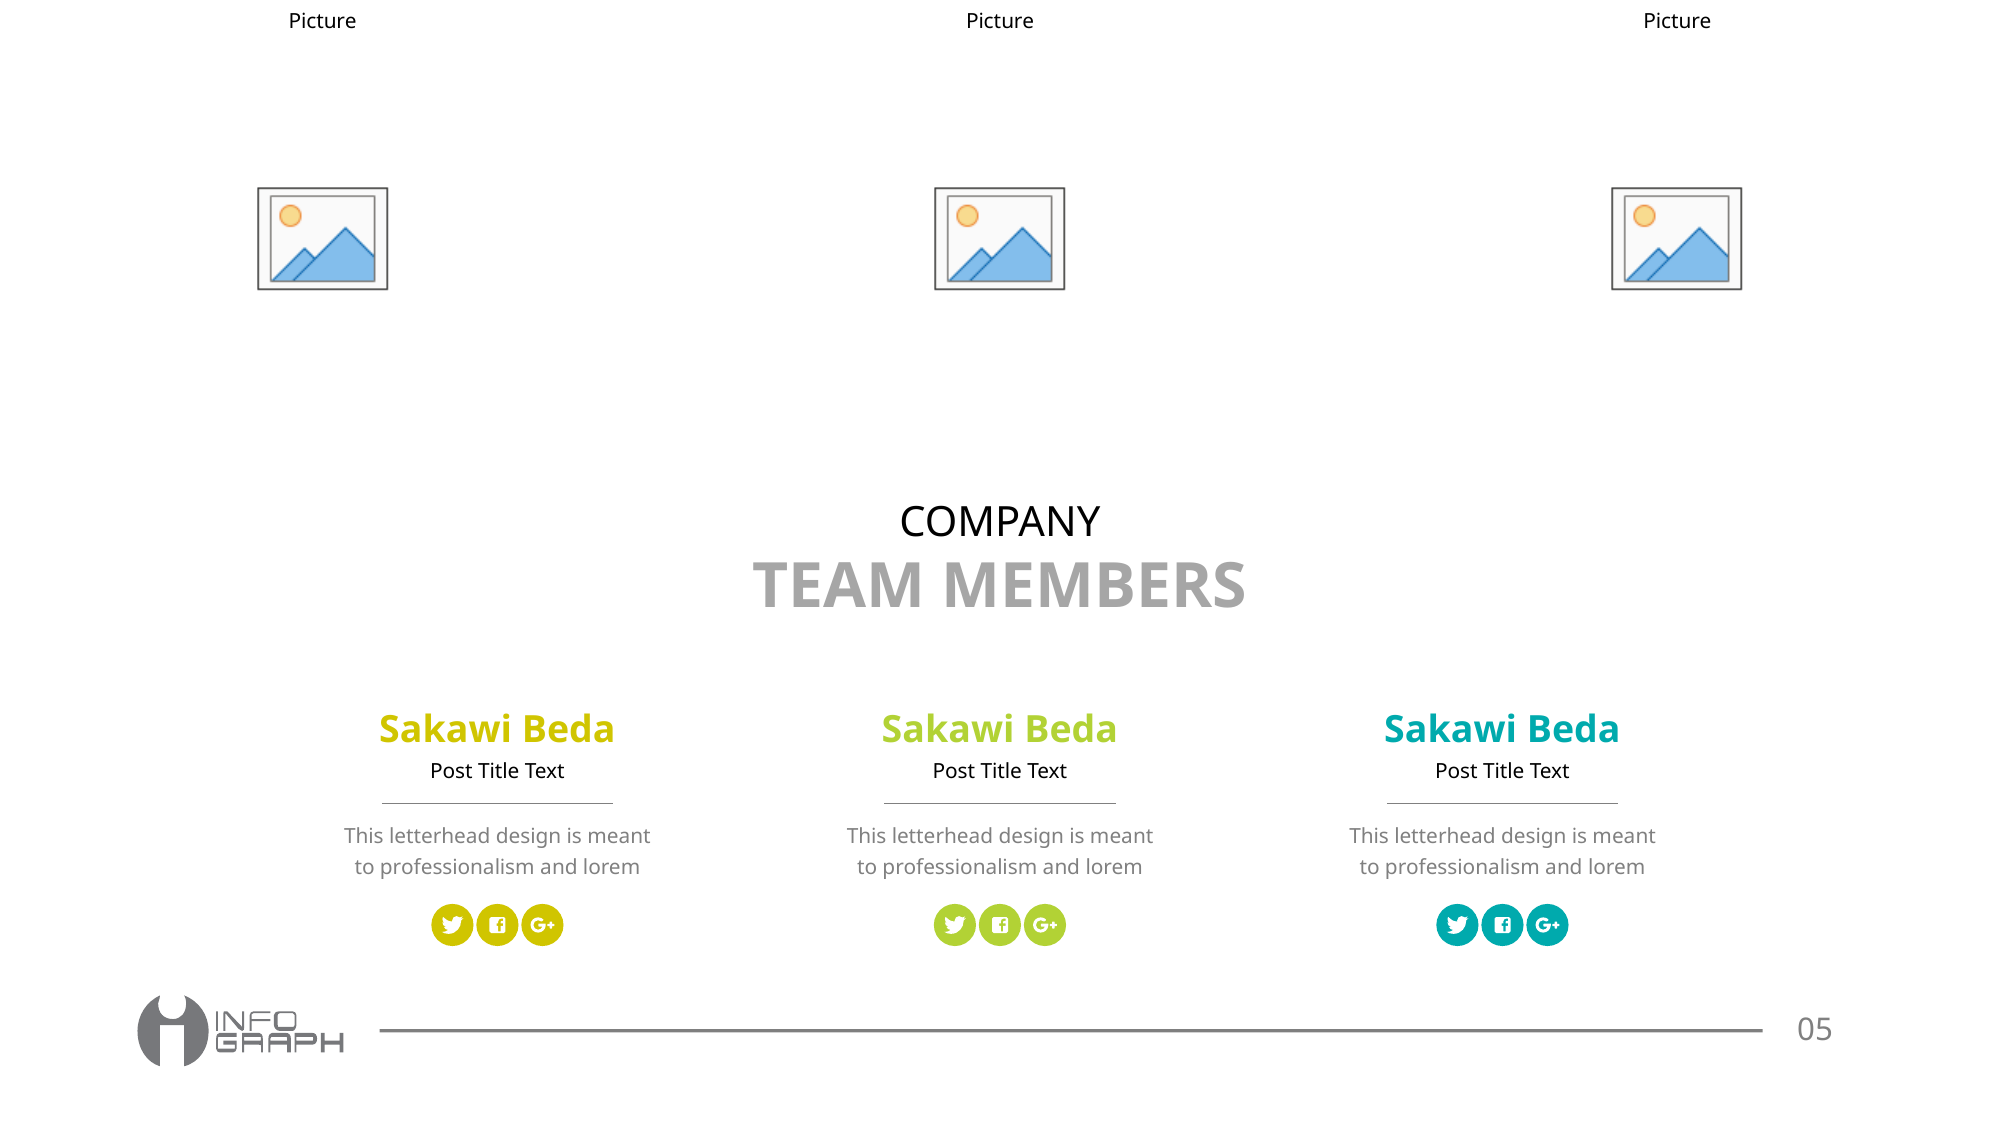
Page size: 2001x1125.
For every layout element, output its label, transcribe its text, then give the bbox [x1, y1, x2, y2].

picture [1354, 0, 2000, 479]
text_box COMPANY TEAM MEMBERS [732, 487, 1267, 628]
picture [0, 0, 646, 479]
picture [666, 0, 1334, 479]
slide_number 05 [1767, 983, 1863, 1079]
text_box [332, 709, 1668, 947]
